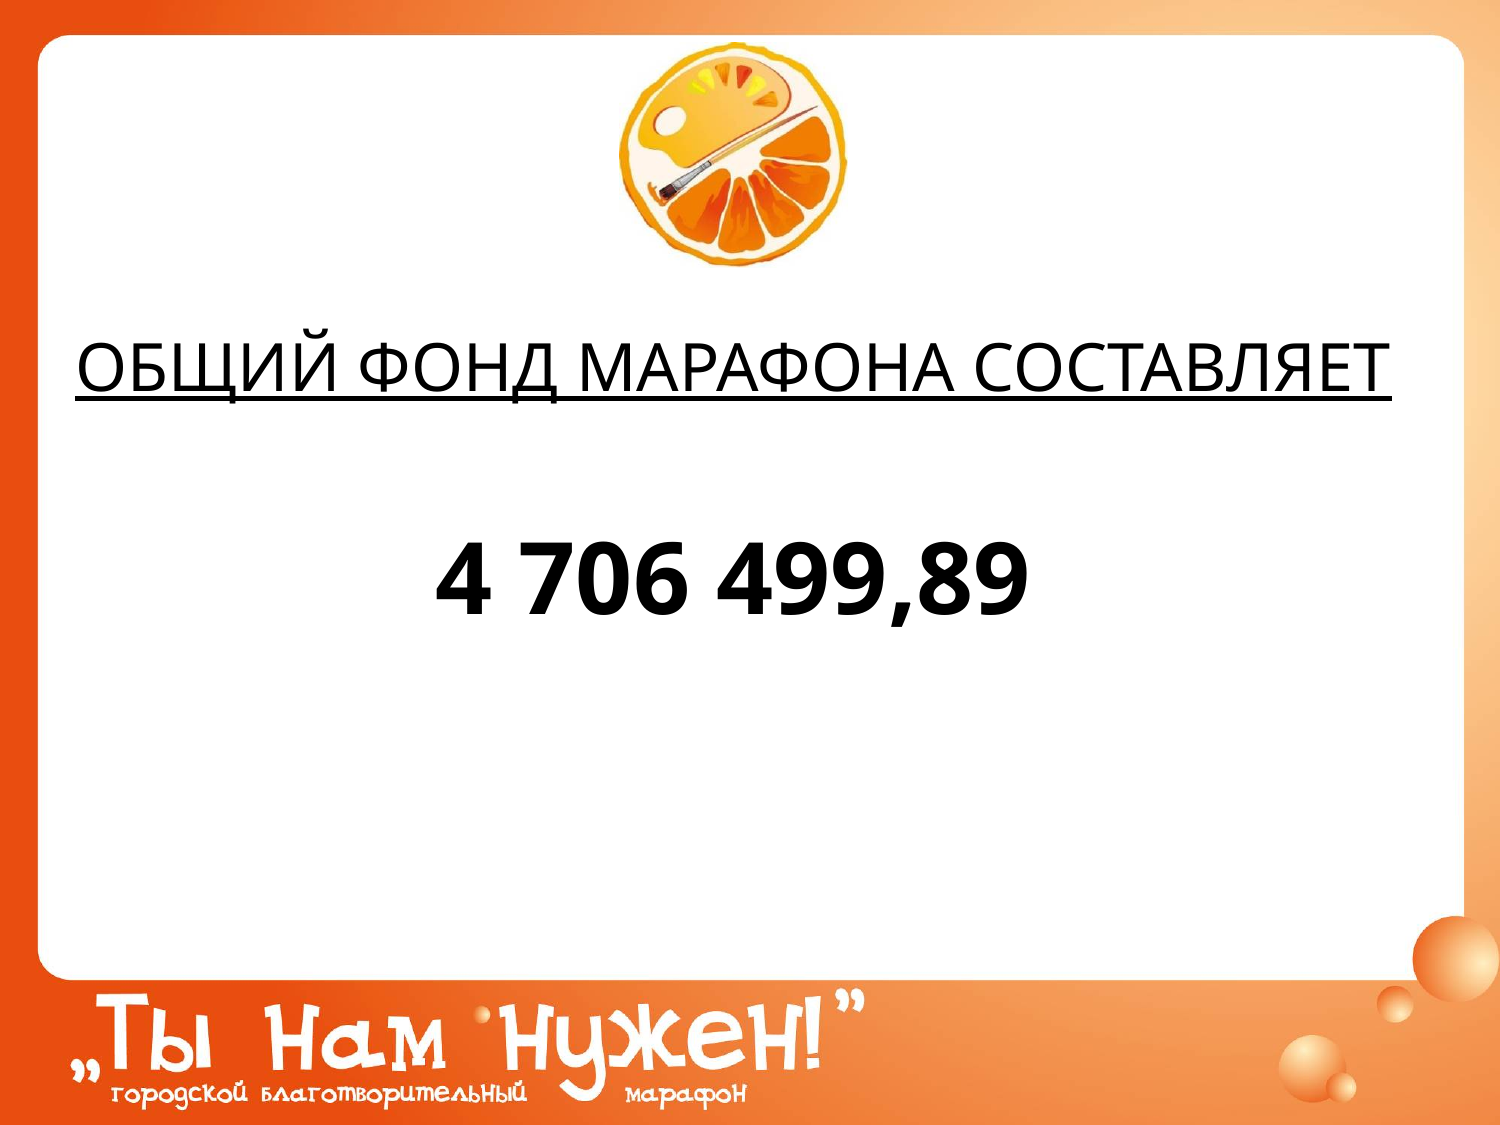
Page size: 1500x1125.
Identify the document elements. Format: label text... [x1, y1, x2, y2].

picture [0, 0, 1500, 1125]
text_box ОБЩИЙ ФОНД МАРАФОНА СОСТАВЛЯЕТ 4 706 499,89 [43, 267, 1424, 822]
